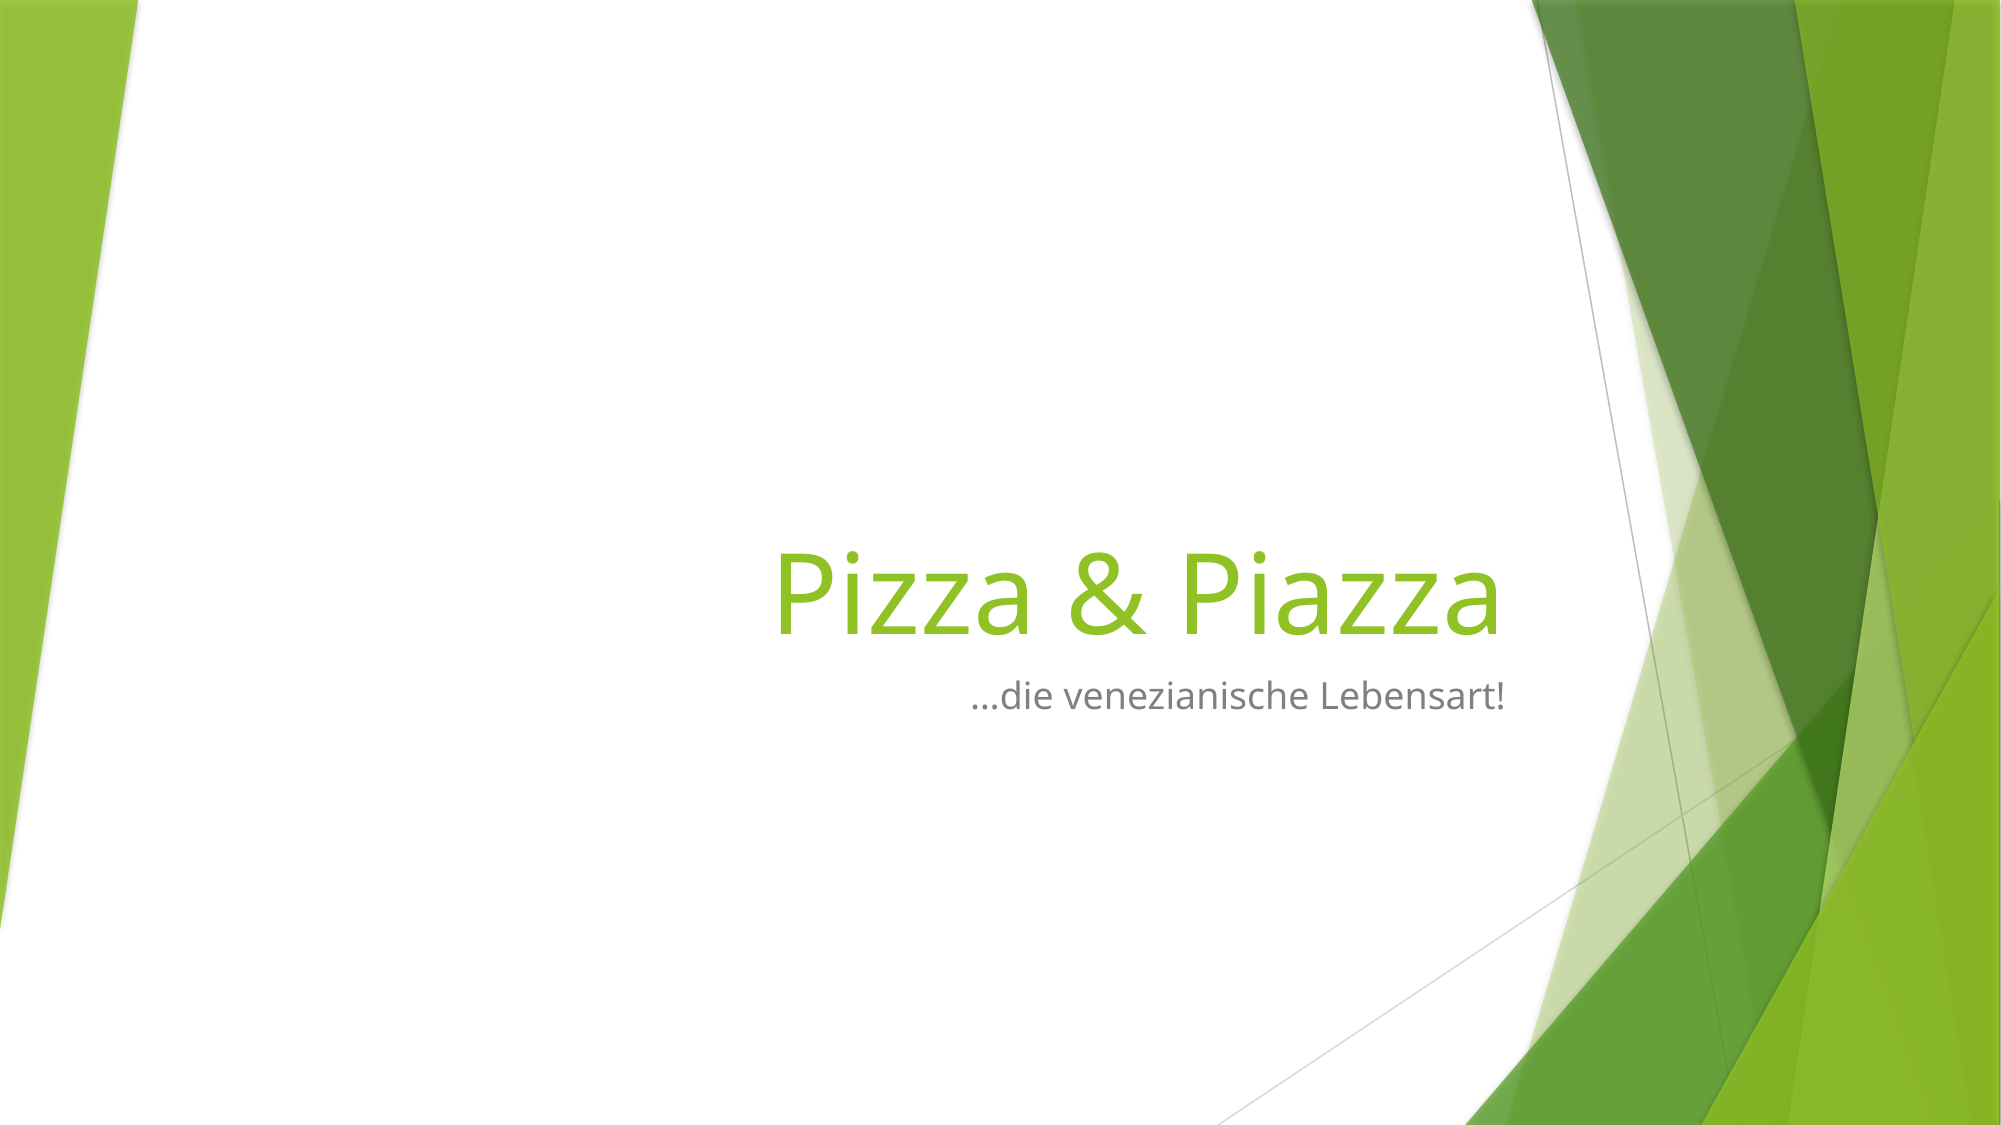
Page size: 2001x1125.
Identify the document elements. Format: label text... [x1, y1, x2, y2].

subtitle …die venezianische Lebensart! [247, 664, 1522, 845]
title Pizza & Piazza [247, 394, 1522, 664]
